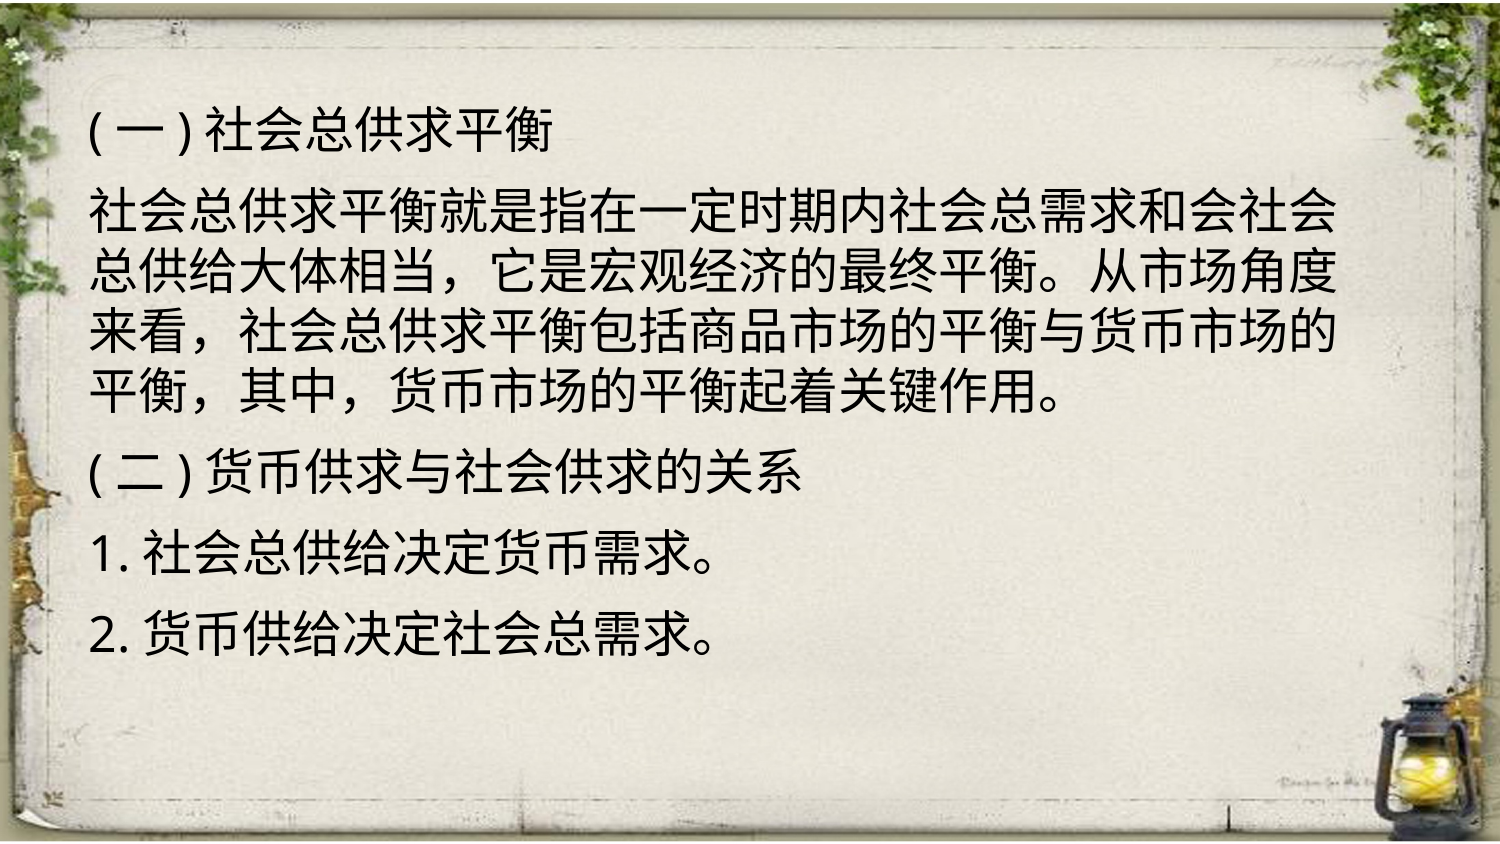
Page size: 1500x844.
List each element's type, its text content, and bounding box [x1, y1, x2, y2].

picture [0, 0, 1500, 844]
list (一)社会总供求平衡 社会总供求平衡就是指在一定时期内社会总需求和会社会总供给大体相当，它是宏观经济的最终平衡。从市场角度来看，社会总供求平衡包括商品市场的平衡与货币市场的平衡，其中，货币市场的平衡起着关键作用。 (二)货币供求与社会供求的关系 1.社会总供给决定货币需求。 2.货币供给决定社会总需求。 [73, 91, 1387, 809]
